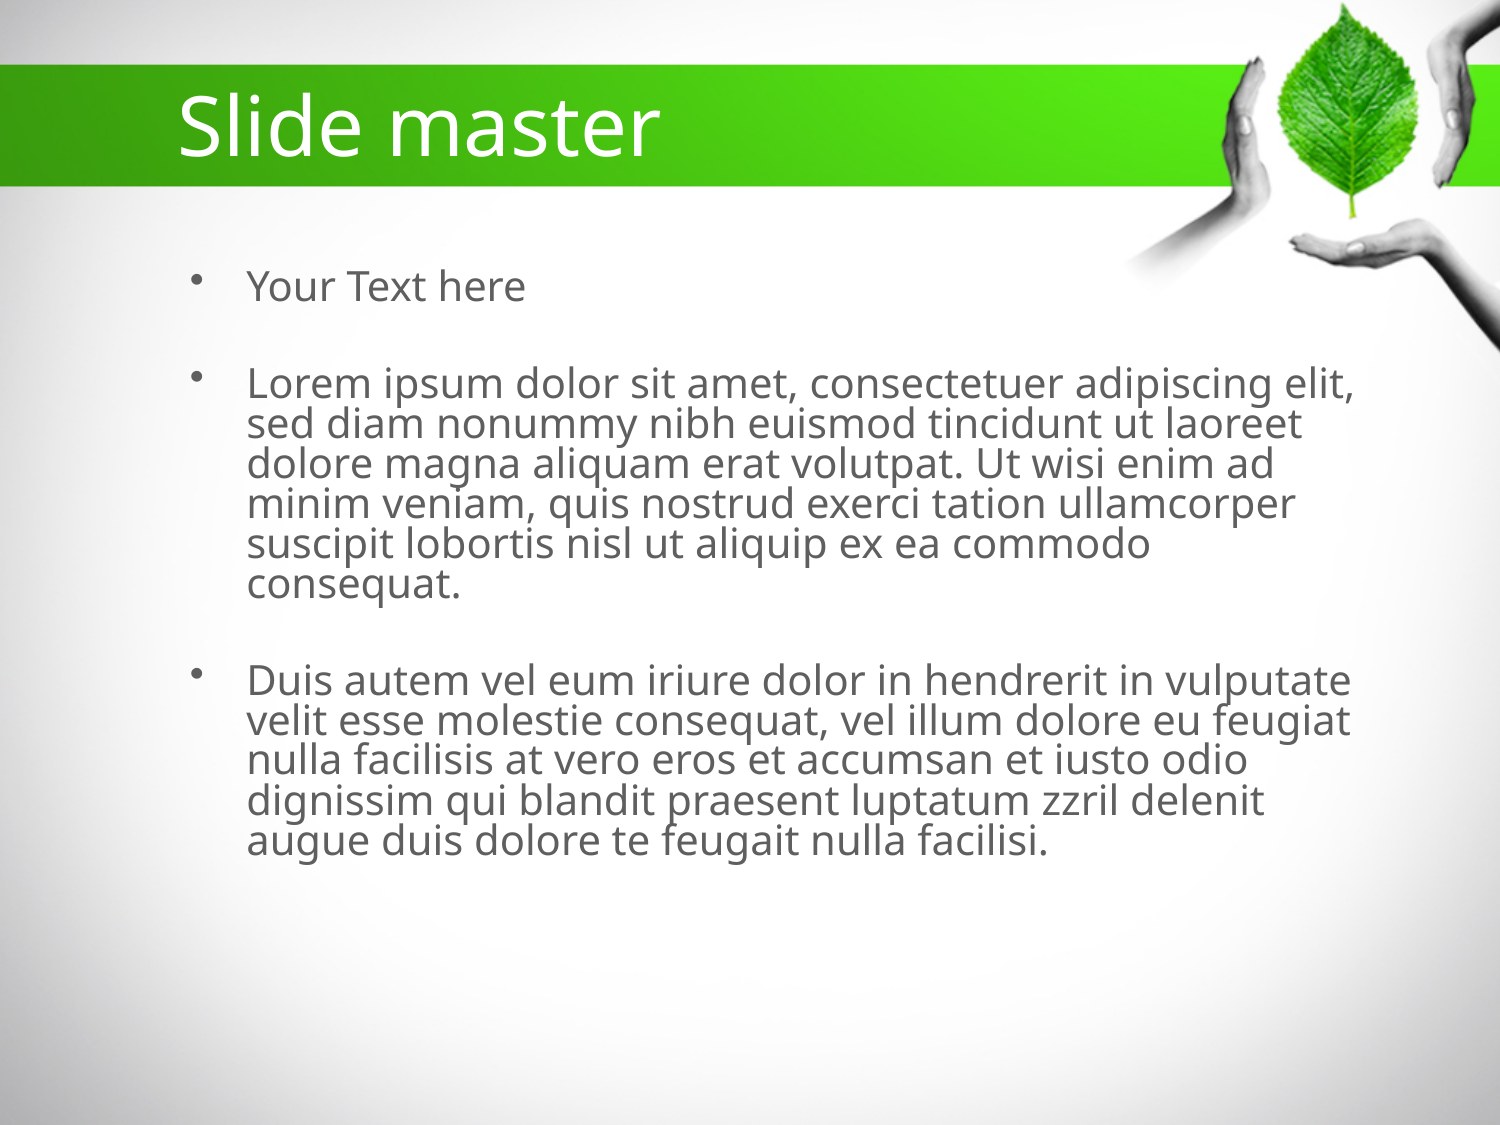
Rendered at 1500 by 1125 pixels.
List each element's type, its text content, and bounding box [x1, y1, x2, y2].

title Slide master [162, 64, 1363, 183]
picture [0, 0, 1500, 1125]
list Your Text here Lorem ipsum dolor sit amet, consectetuer adipiscing elit, sed diam nonummy nibh euismod tincidunt ut laoreet dolore magna aliquam erat volutpat. Ut wisi enim ad minim veniam, quis nostrud exerci tation ullamcorper suscipit lobortis nisl ut aliquip ex ea commodo consequat. Duis autem vel eum iriure dolor in hendrerit in vulputate velit esse molestie consequat, vel illum dolore eu feugiat nulla facilisis at vero eros et accumsan et iusto odio dignissim qui blandit praesent luptatum zzril delenit augue duis dolore te feugait nulla facilisi. [174, 262, 1375, 950]
